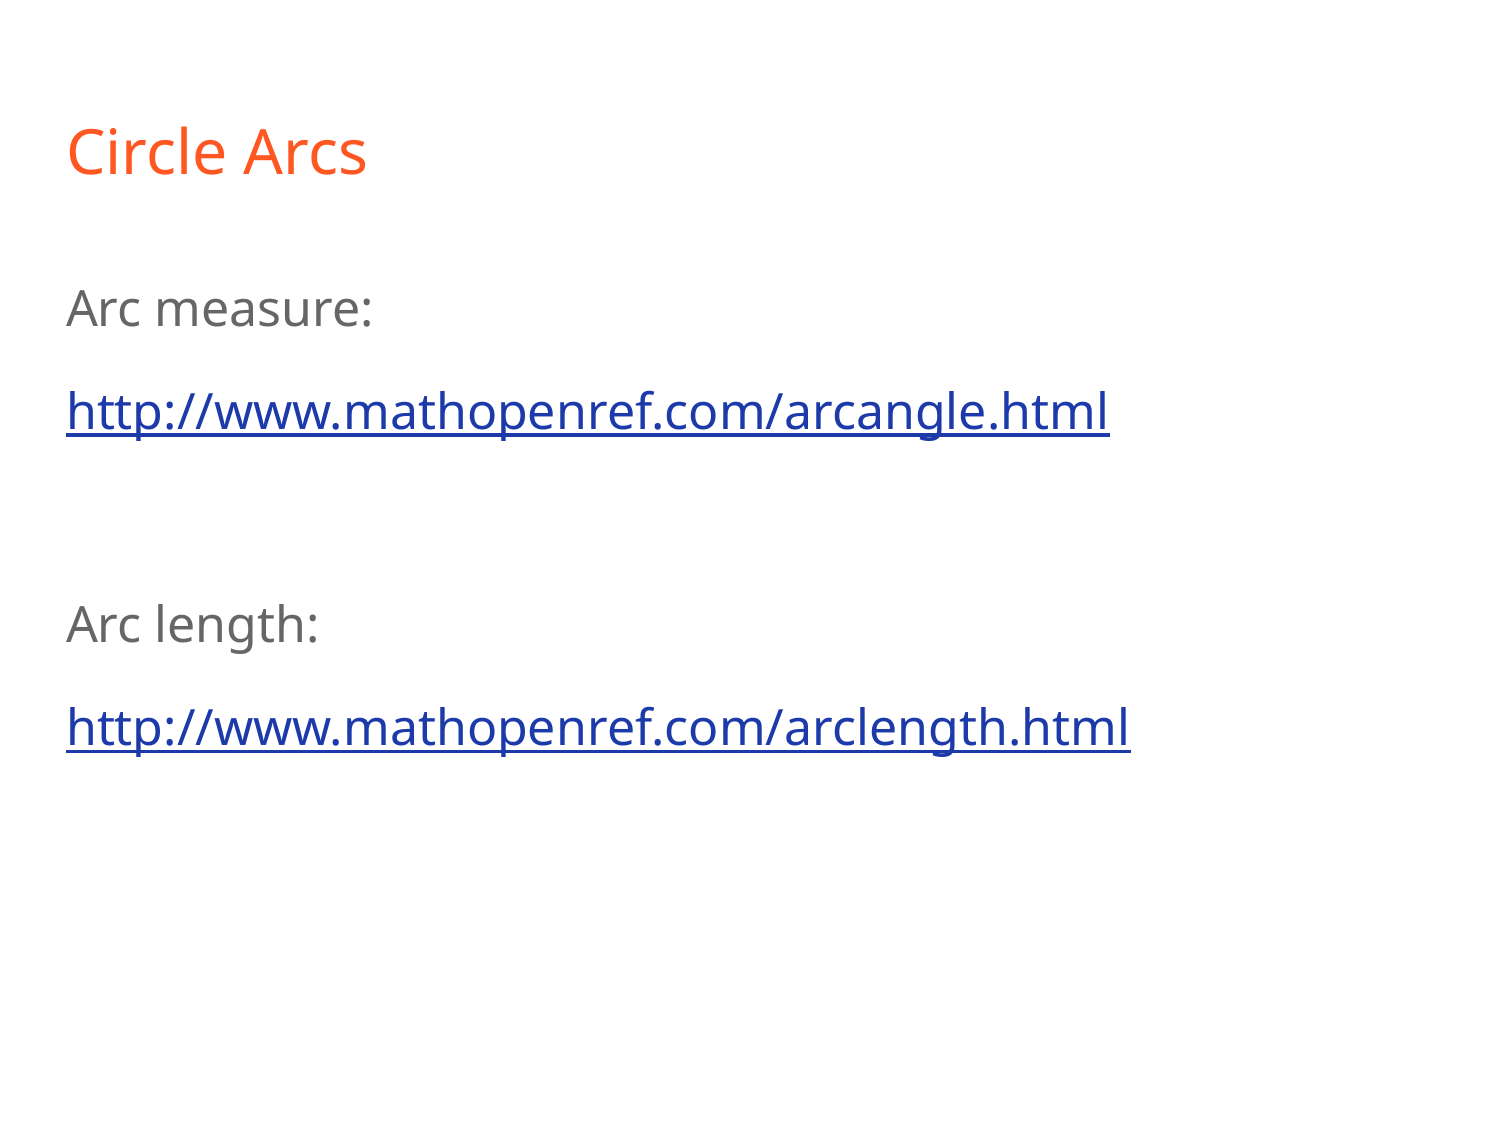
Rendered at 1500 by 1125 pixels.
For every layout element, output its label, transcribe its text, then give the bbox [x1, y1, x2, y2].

title Circle Arcs [51, 97, 1449, 223]
list Arc measure: http://www.mathopenref.com/arcangle.html Arc length: http://www.mathopenref.com/arclength.html [51, 252, 1449, 1000]
